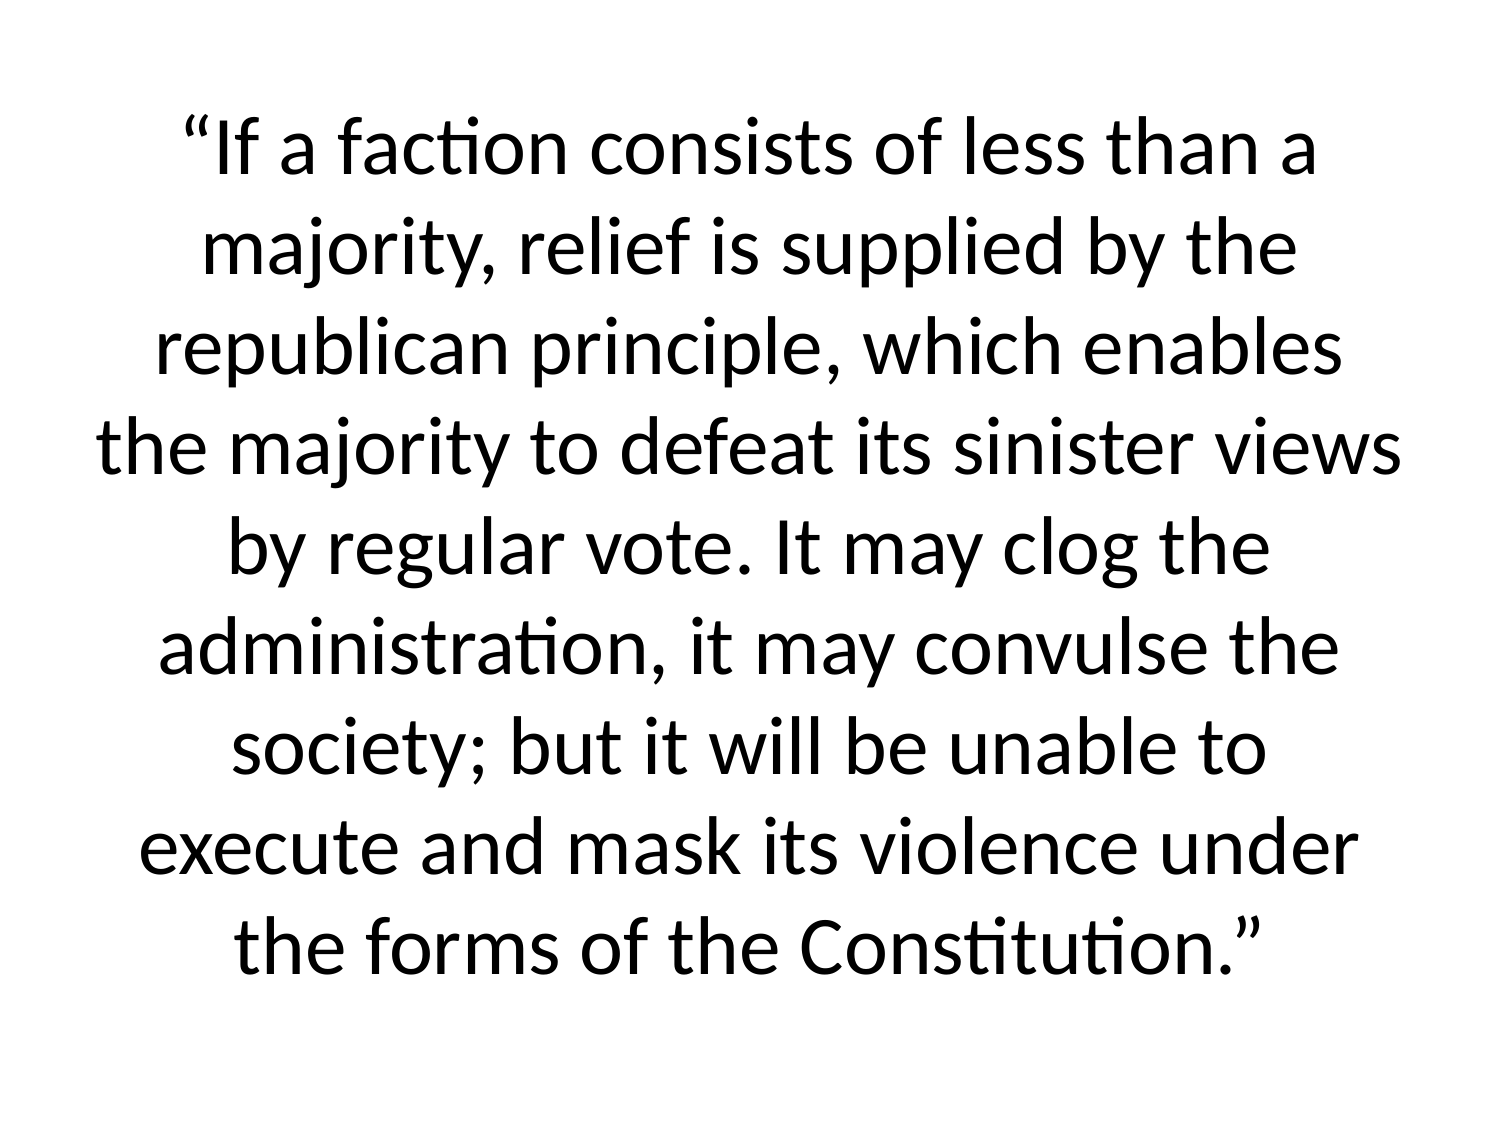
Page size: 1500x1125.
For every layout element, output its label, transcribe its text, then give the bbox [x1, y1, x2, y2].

title “If a faction consists of less than a majority, relief is supplied by the republican principle, which enables the majority to defeat its sinister views by regular vote. It may clog the administration, it may convulse the society; but it will be unable to execute and mask its violence under the forms of the Constitution.” [74, 44, 1426, 1038]
